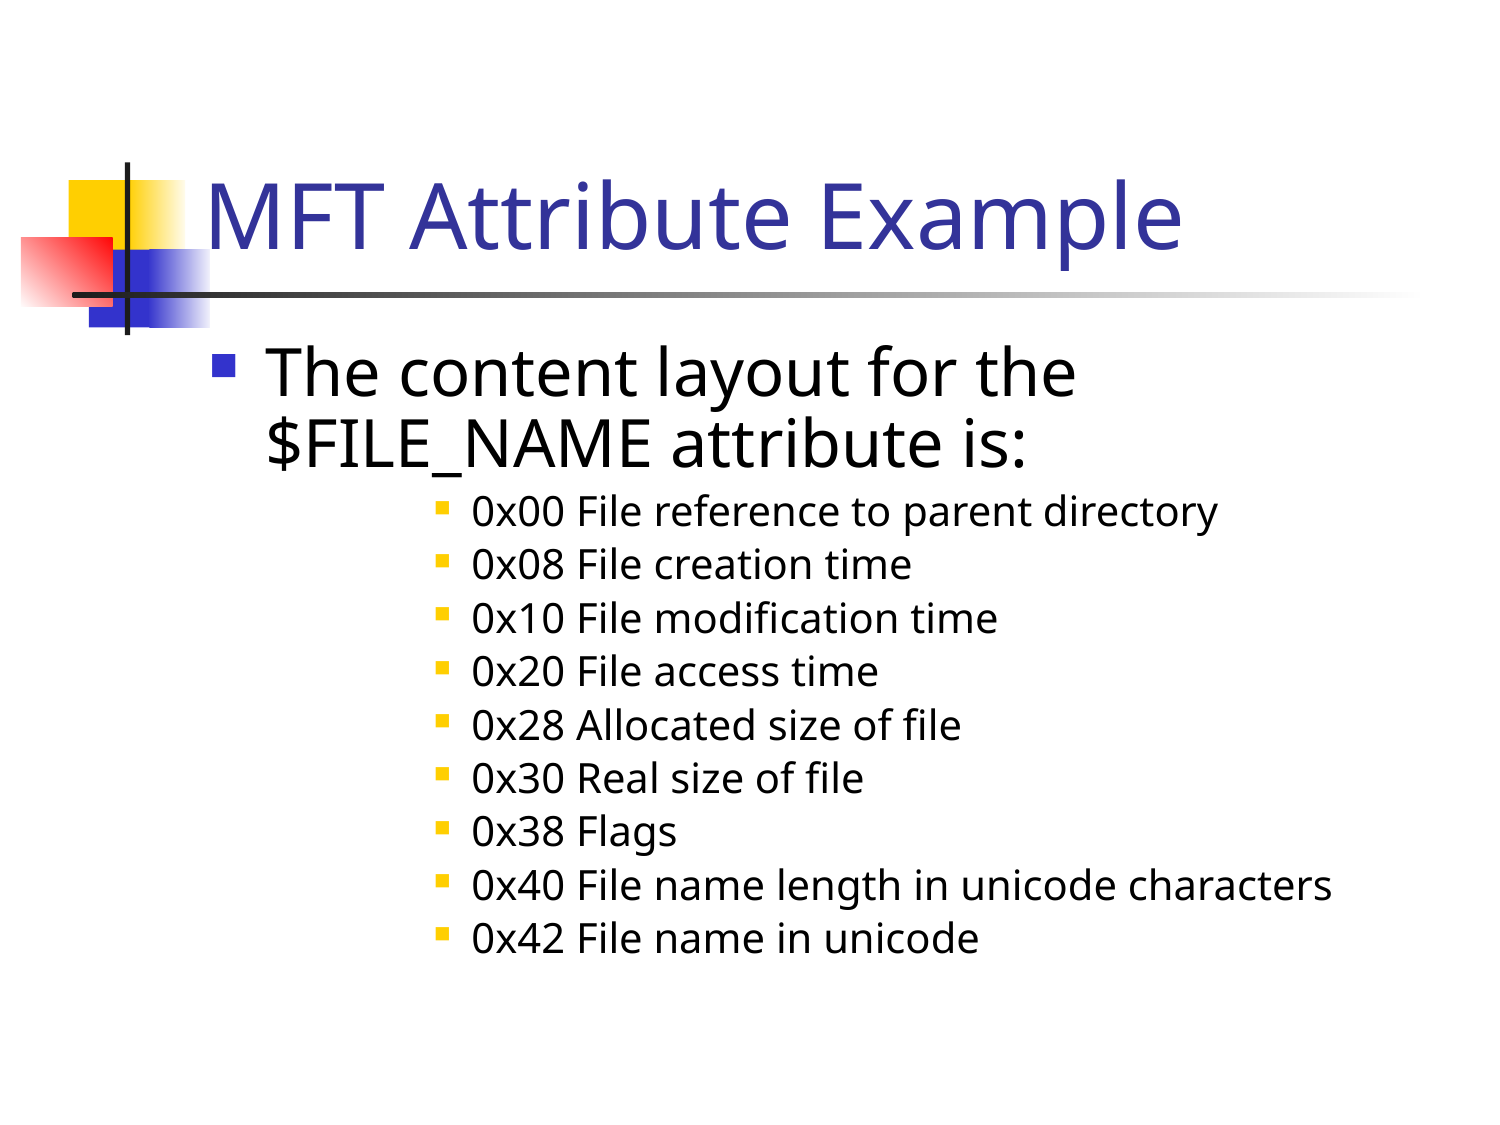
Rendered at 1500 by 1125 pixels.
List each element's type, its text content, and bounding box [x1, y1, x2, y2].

title MFT Attribute Example [188, 34, 1468, 276]
list The content layout for the $FILE_NAME attribute is: 0x00 File reference to parent directory 0x08 File creation time 0x10 File modification time 0x20 File access time 0x28 Allocated size of file 0x30 Real size of file 0x38 Flags 0x40 File name length in unicode characters 0x42 File name in unicode [193, 330, 1470, 1007]
